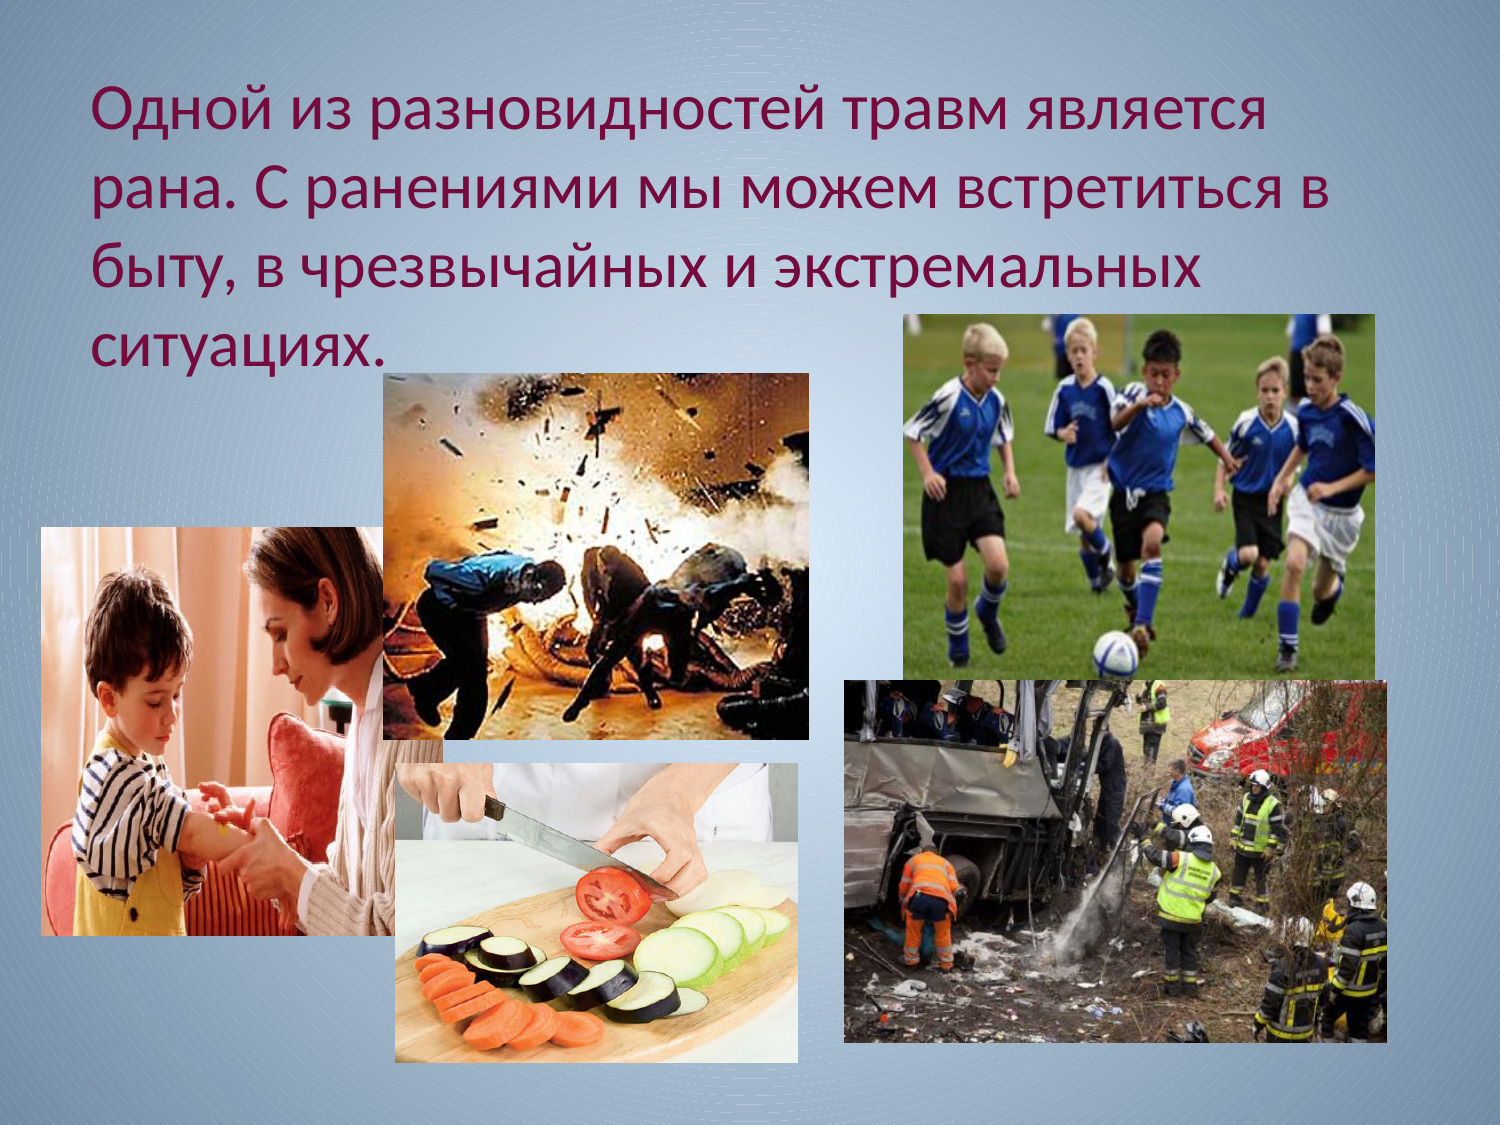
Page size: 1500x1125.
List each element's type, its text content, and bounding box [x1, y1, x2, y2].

picture [844, 314, 1387, 1043]
title Одной из разновидностей травм является рана. С ранениями мы можем встретиться в быту, в чрезвычайных и экстремальных ситуациях. [75, 54, 1425, 468]
picture [41, 373, 810, 1064]
